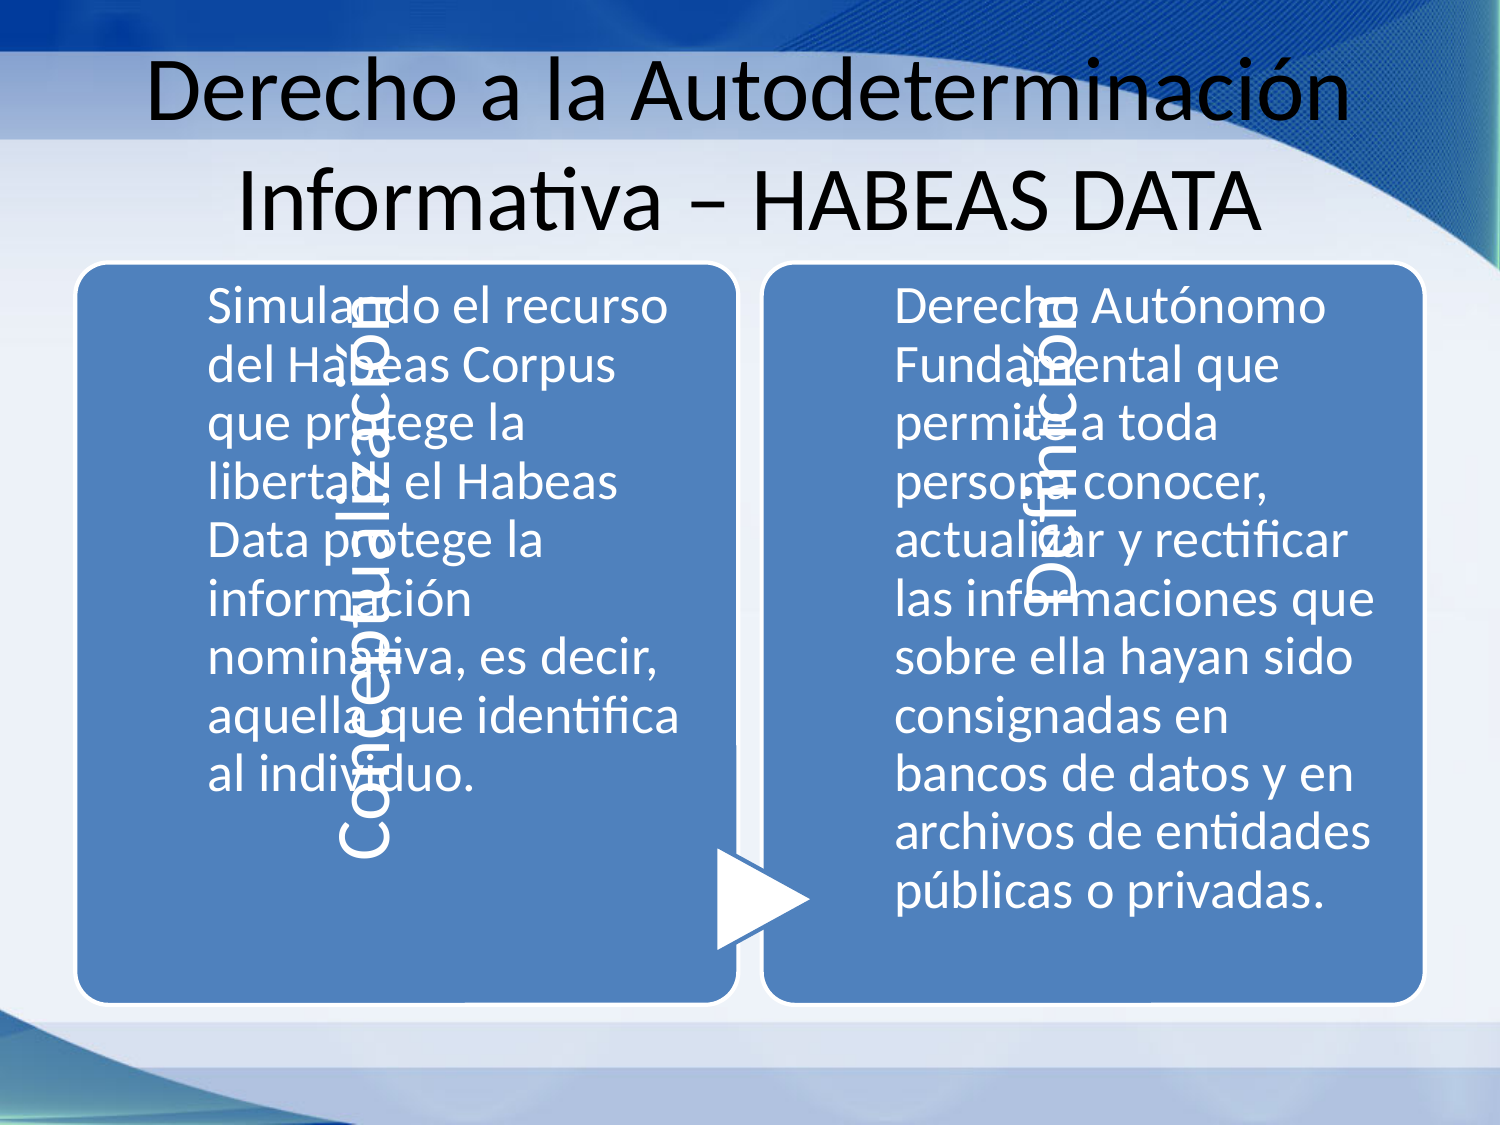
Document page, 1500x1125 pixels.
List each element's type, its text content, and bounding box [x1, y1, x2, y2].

title Derecho a la Autodeterminación Informativa – HABEAS DATA [74, 44, 1426, 233]
picture [0, 0, 1500, 1125]
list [74, 262, 1426, 1006]
